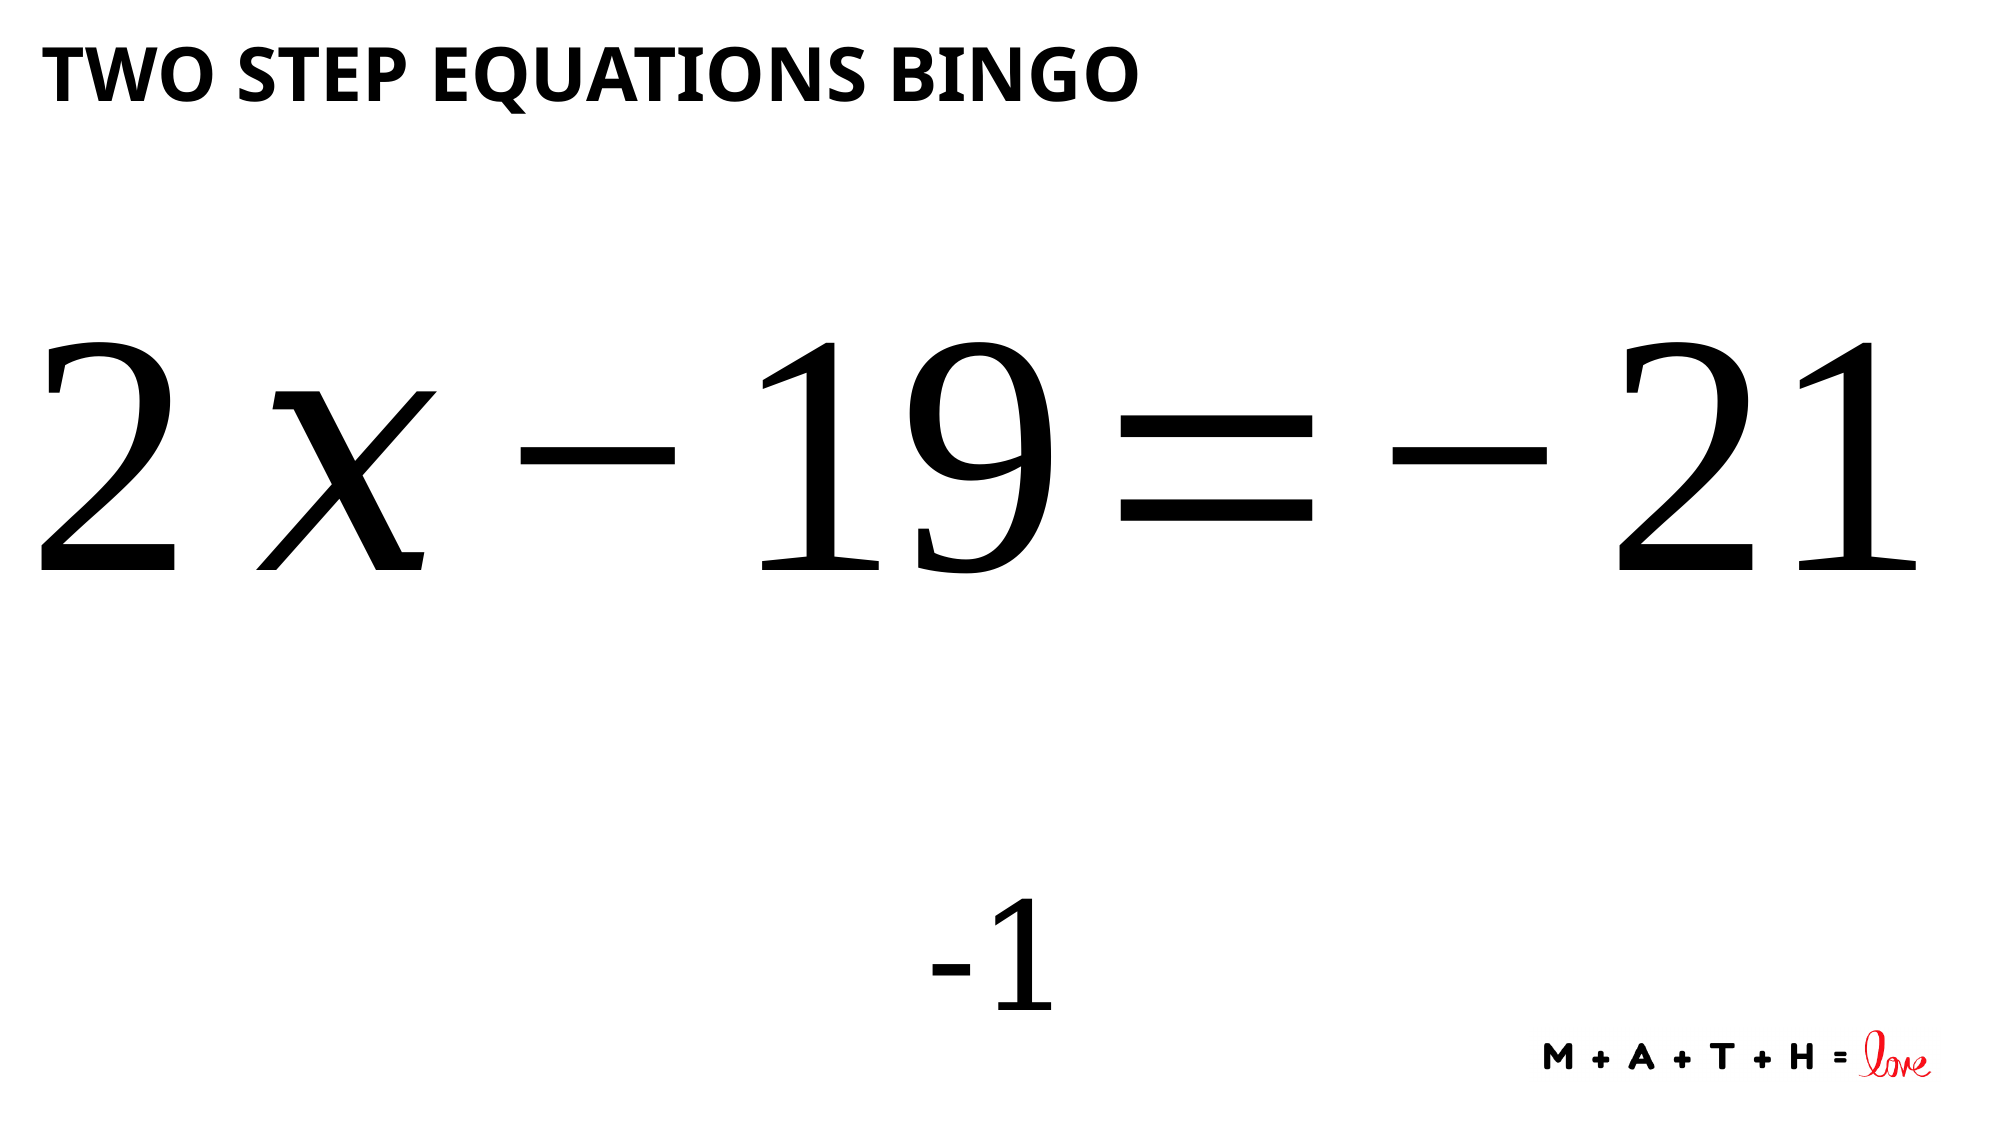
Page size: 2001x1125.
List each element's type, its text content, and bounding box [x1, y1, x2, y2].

text_box -1 [894, 928, 1106, 972]
picture [1528, 1026, 1941, 1082]
text_box TWO STEP EQUATIONS BINGO [27, 18, 1323, 124]
